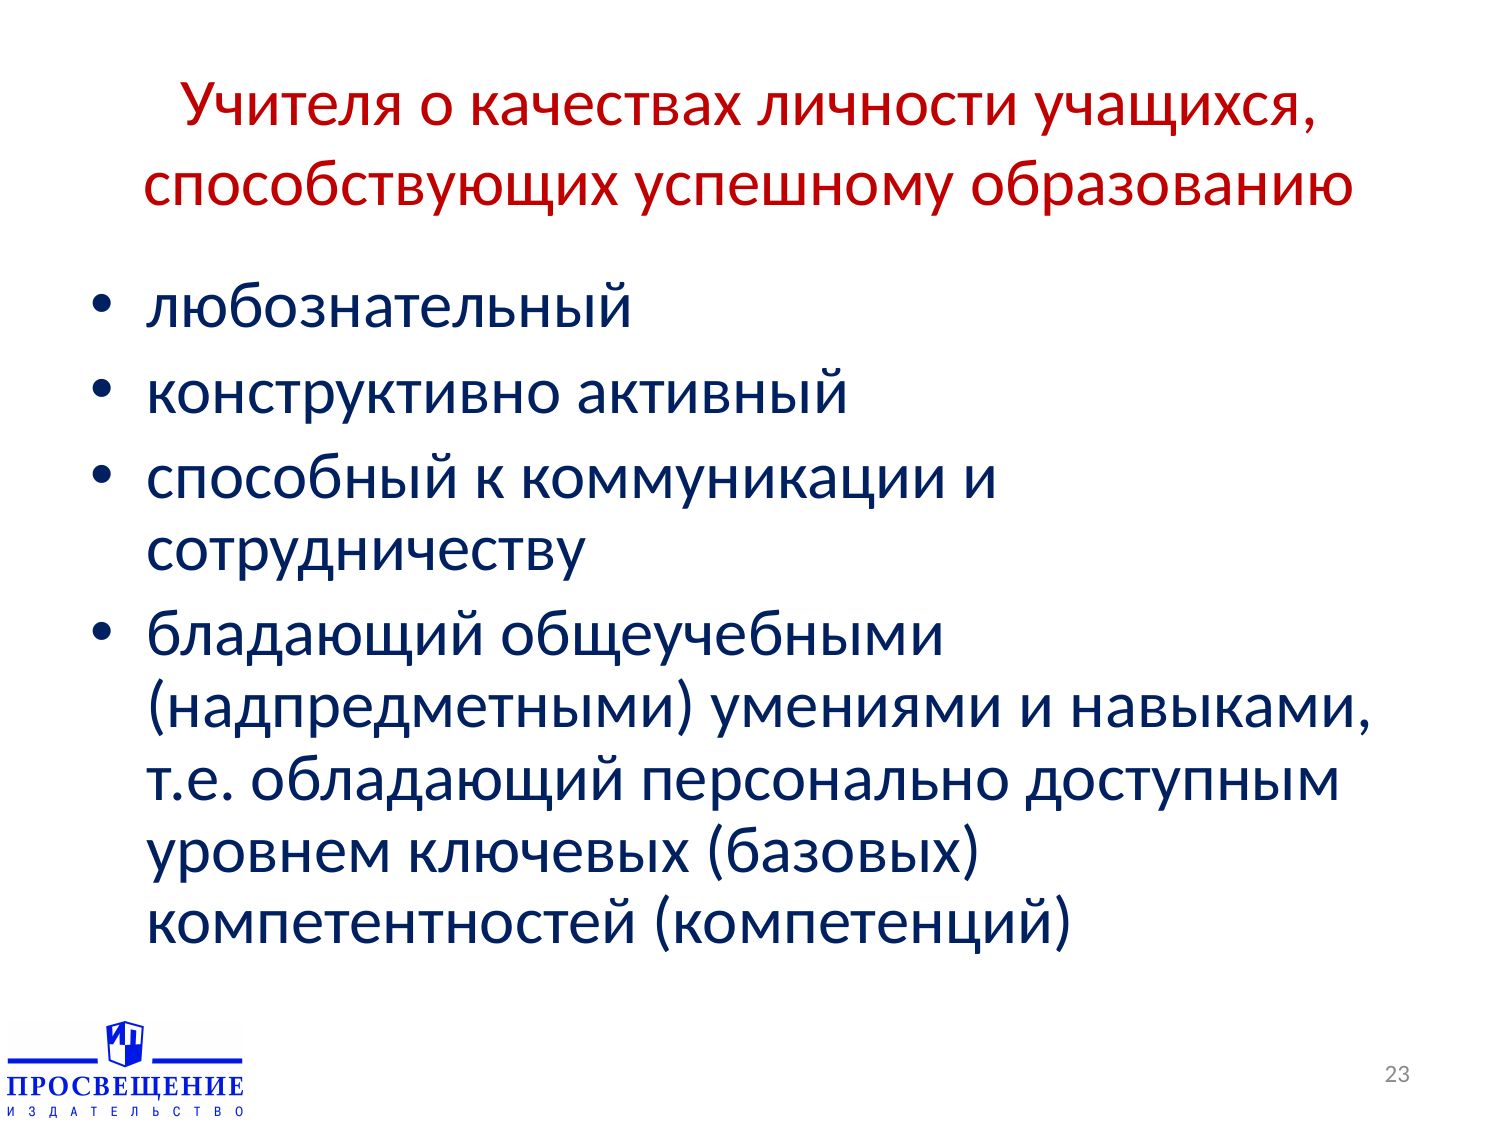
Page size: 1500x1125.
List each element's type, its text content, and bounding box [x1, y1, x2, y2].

picture [7, 1021, 243, 1118]
slide_number 23 [1074, 1042, 1425, 1103]
list любознательный конструктивно активный способный к коммуникации и сотрудничеству бладающий общеучебными (надпредметными) умениями и навыками, т.е. обладающий персонально доступным уровнем ключевых (базовых) компетентностей (компетенций) [74, 262, 1426, 1006]
title Учителя о качествах личности учащихся, способствующих успешному образованию [74, 44, 1426, 233]
